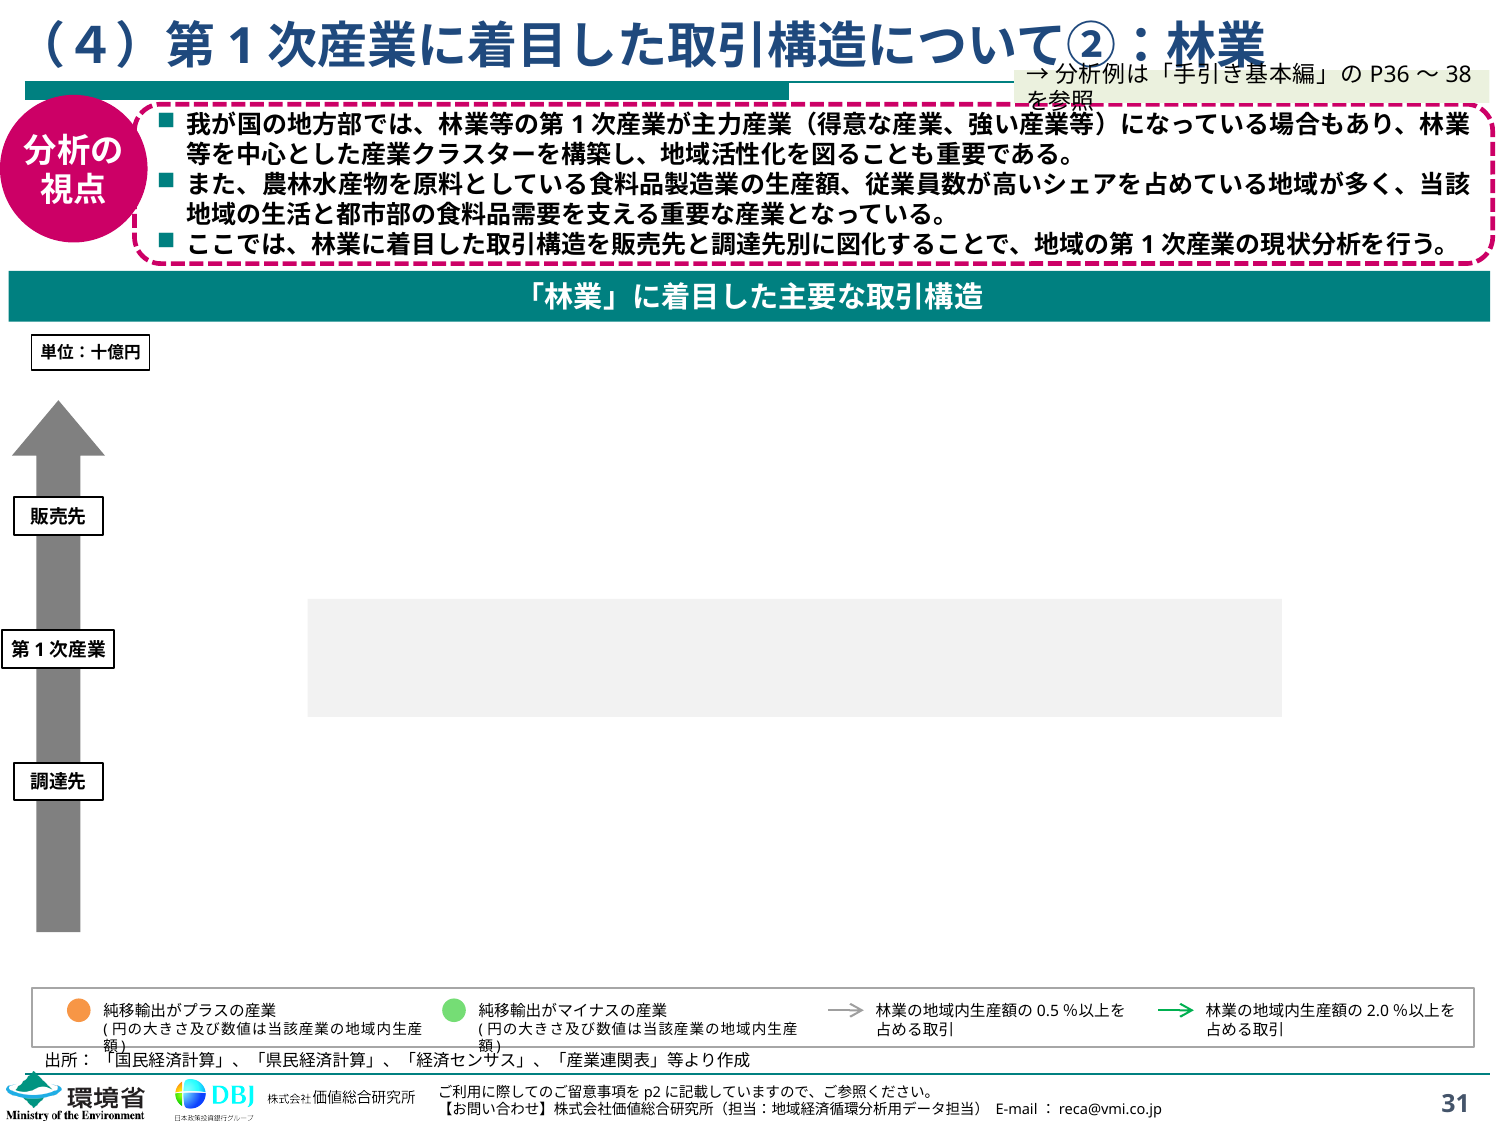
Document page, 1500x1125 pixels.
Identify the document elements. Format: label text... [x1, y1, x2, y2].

slide_number 31 [1411, 1079, 1500, 1122]
text_box [36, 801, 81, 933]
text_box 第1次産業 [2, 630, 115, 668]
text_box [11, 400, 106, 497]
text_box 「林業」に着目した主要な取引構造 [8, 270, 1491, 322]
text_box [31, 987, 1481, 1048]
text_box 販売先 [14, 497, 103, 535]
title （４）第1次産業に着目した取引構造について②：林業 [0, 0, 1304, 82]
text_box 分析の 視点 [0, 94, 148, 243]
text_box 調達先 [14, 762, 103, 801]
picture [2, 1071, 148, 1125]
text_box 我が国の地方部では、林業等の第1次産業が主力産業（得意な産業、強い産業等）になっている場合もあり、林業等を中心とした産業クラスターを構築し、地域活性化を図ることも重要である。 また、農林水産物を原料としている食料品製造業の生産額、従業員数が高いシェアを占めている地域が多く、当該地域の生活と都市部の食料品需要を支える重要な産業となっている。 ここでは、林業に着目した取引構造を販売先と調達先別に図化することで、地域の第1次産業の現状分析を行う。 [134, 104, 1493, 264]
text_box [36, 535, 81, 630]
text_box 単位：十億円 [31, 334, 150, 370]
text_box →分析例は「手引き基本編」のP36～38を参照 [1014, 70, 1490, 103]
text_box [36, 668, 81, 762]
text_box 出所： 「国民経済計算」、「県民経済計算」、「経済センサス」、「産業連関表」等より作成 [29, 1054, 823, 1077]
picture [171, 1077, 419, 1125]
text_box [307, 598, 1282, 717]
